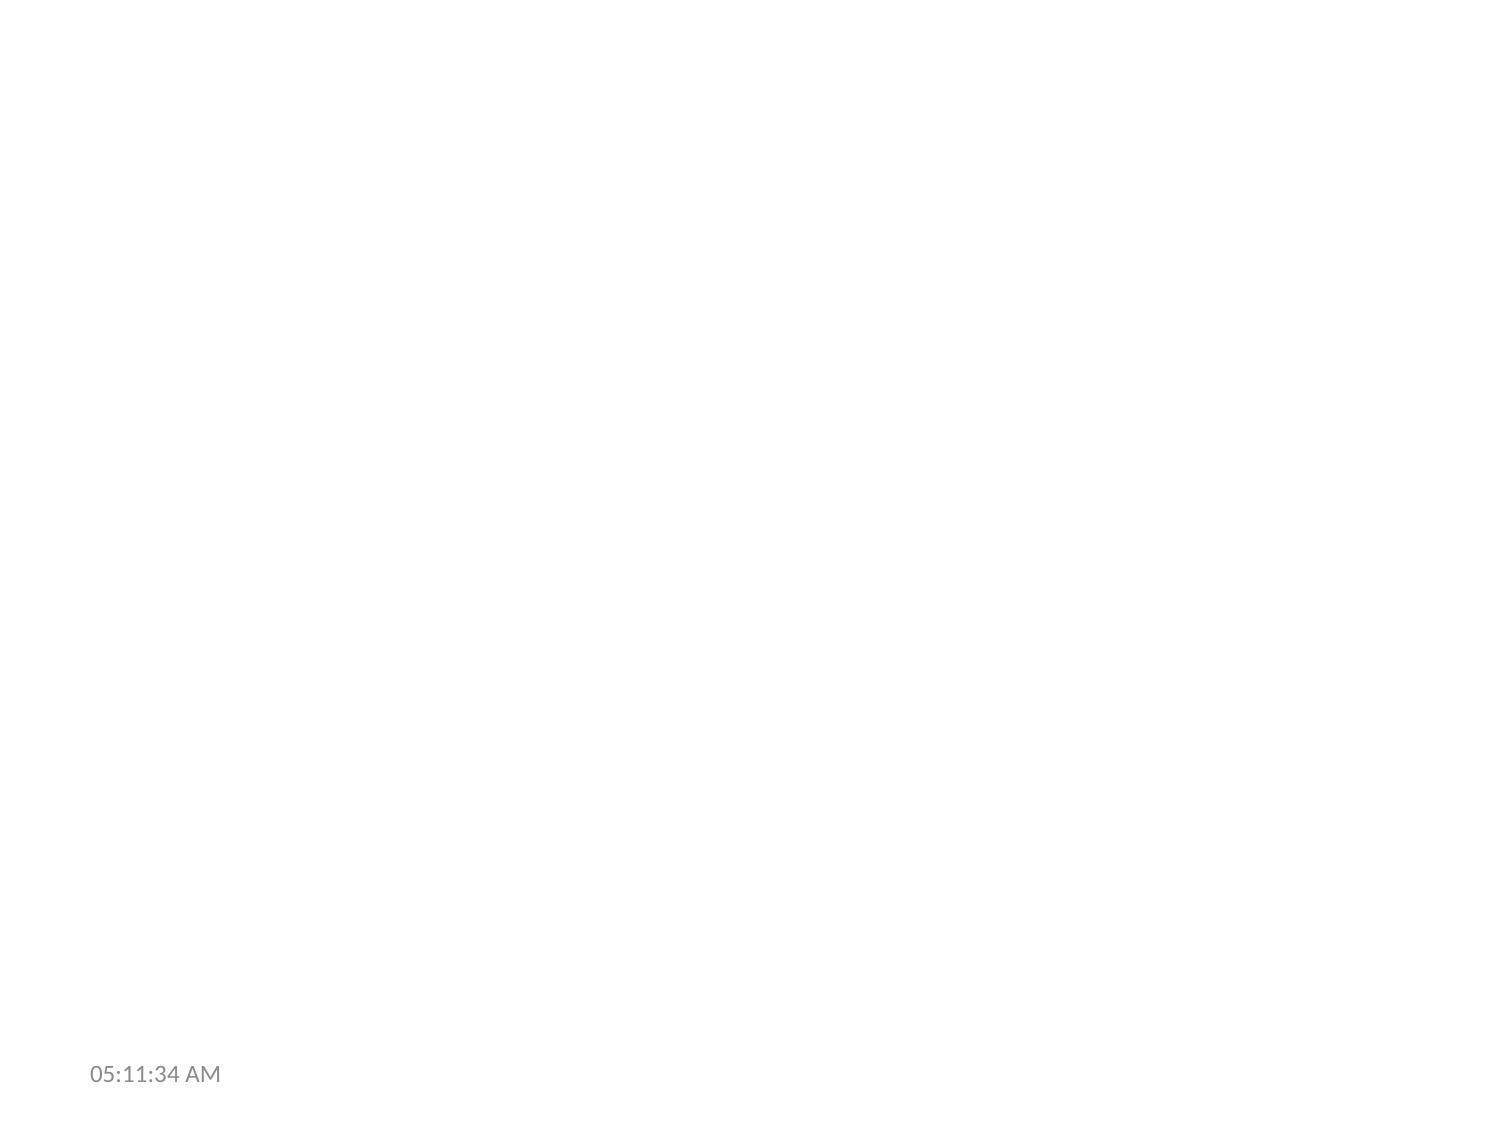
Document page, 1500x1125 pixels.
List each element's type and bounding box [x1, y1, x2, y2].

slide_number [75, 1042, 425, 1103]
